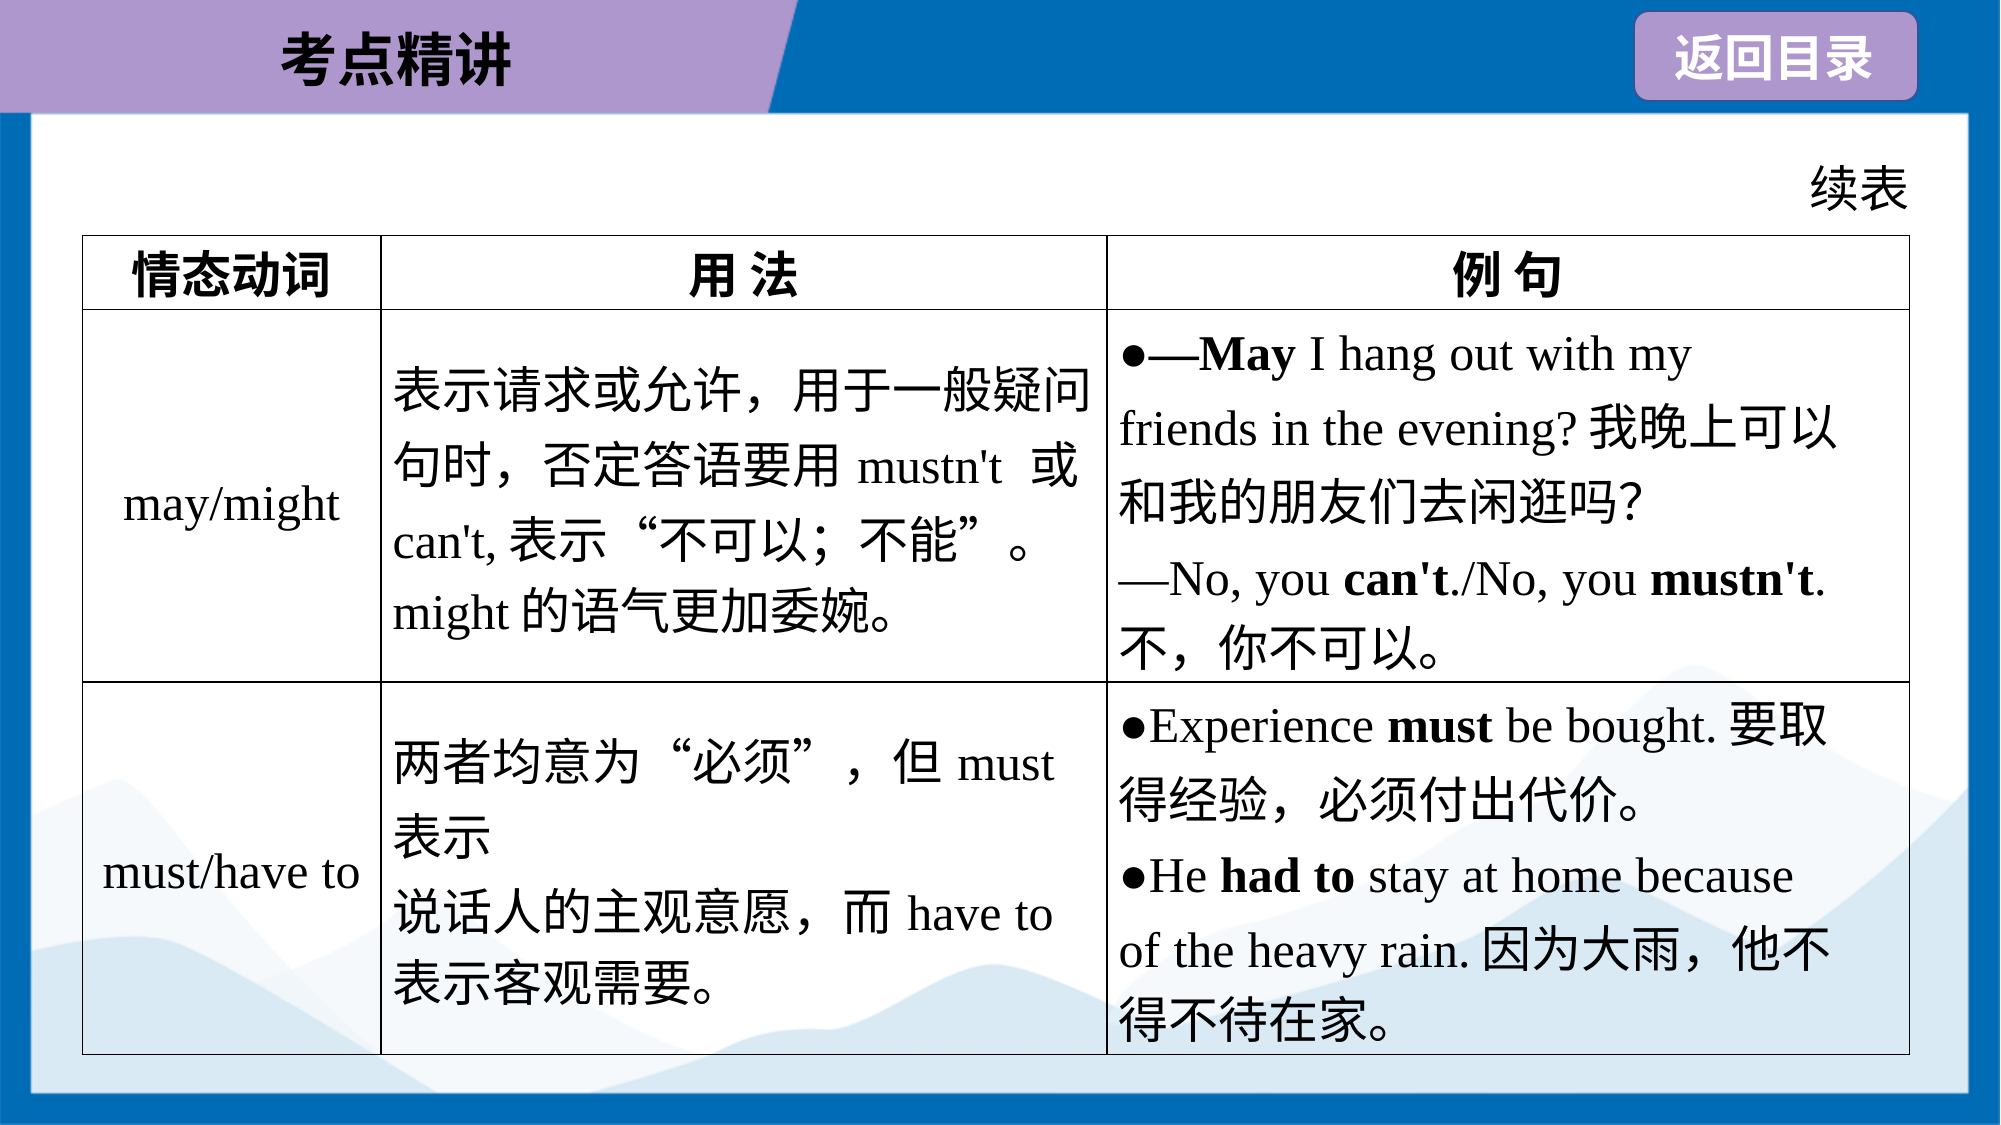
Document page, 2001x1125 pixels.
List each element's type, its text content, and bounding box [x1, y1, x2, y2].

table_cell 两者均意为“必须”，但must表示 说话人的主观意愿，而have to 表示客观需要。 [382, 683, 1106, 1054]
table_header 例 句 [1108, 236, 1909, 309]
table_cell may/might [83, 310, 380, 681]
table_cell 表示请求或允许，用于一般疑问 句时，否定答语要用mustn't 或 can't,表示“不可以；不能”。 might的语气更加委婉。 [382, 310, 1106, 681]
text_box 续表 [1808, 146, 1910, 218]
table_header 用 法 [382, 236, 1106, 309]
table_cell ●Experience must be bought.要取 得经验，必须付出代价。 ●He had to stay at home because of the heavy rain.因为大雨，他不 得不待在家。 [1108, 683, 1909, 1054]
table_cell must/have to [83, 683, 380, 1054]
picture [0, 0, 2000, 1125]
table_header 情态动词 [83, 236, 380, 309]
table_cell ●—May I hang out with my friends in the evening?我晚上可以 和我的朋友们去闲逛吗？ —No, you can't./No, you mustn't. 不，你不可以。 [1108, 310, 1909, 681]
